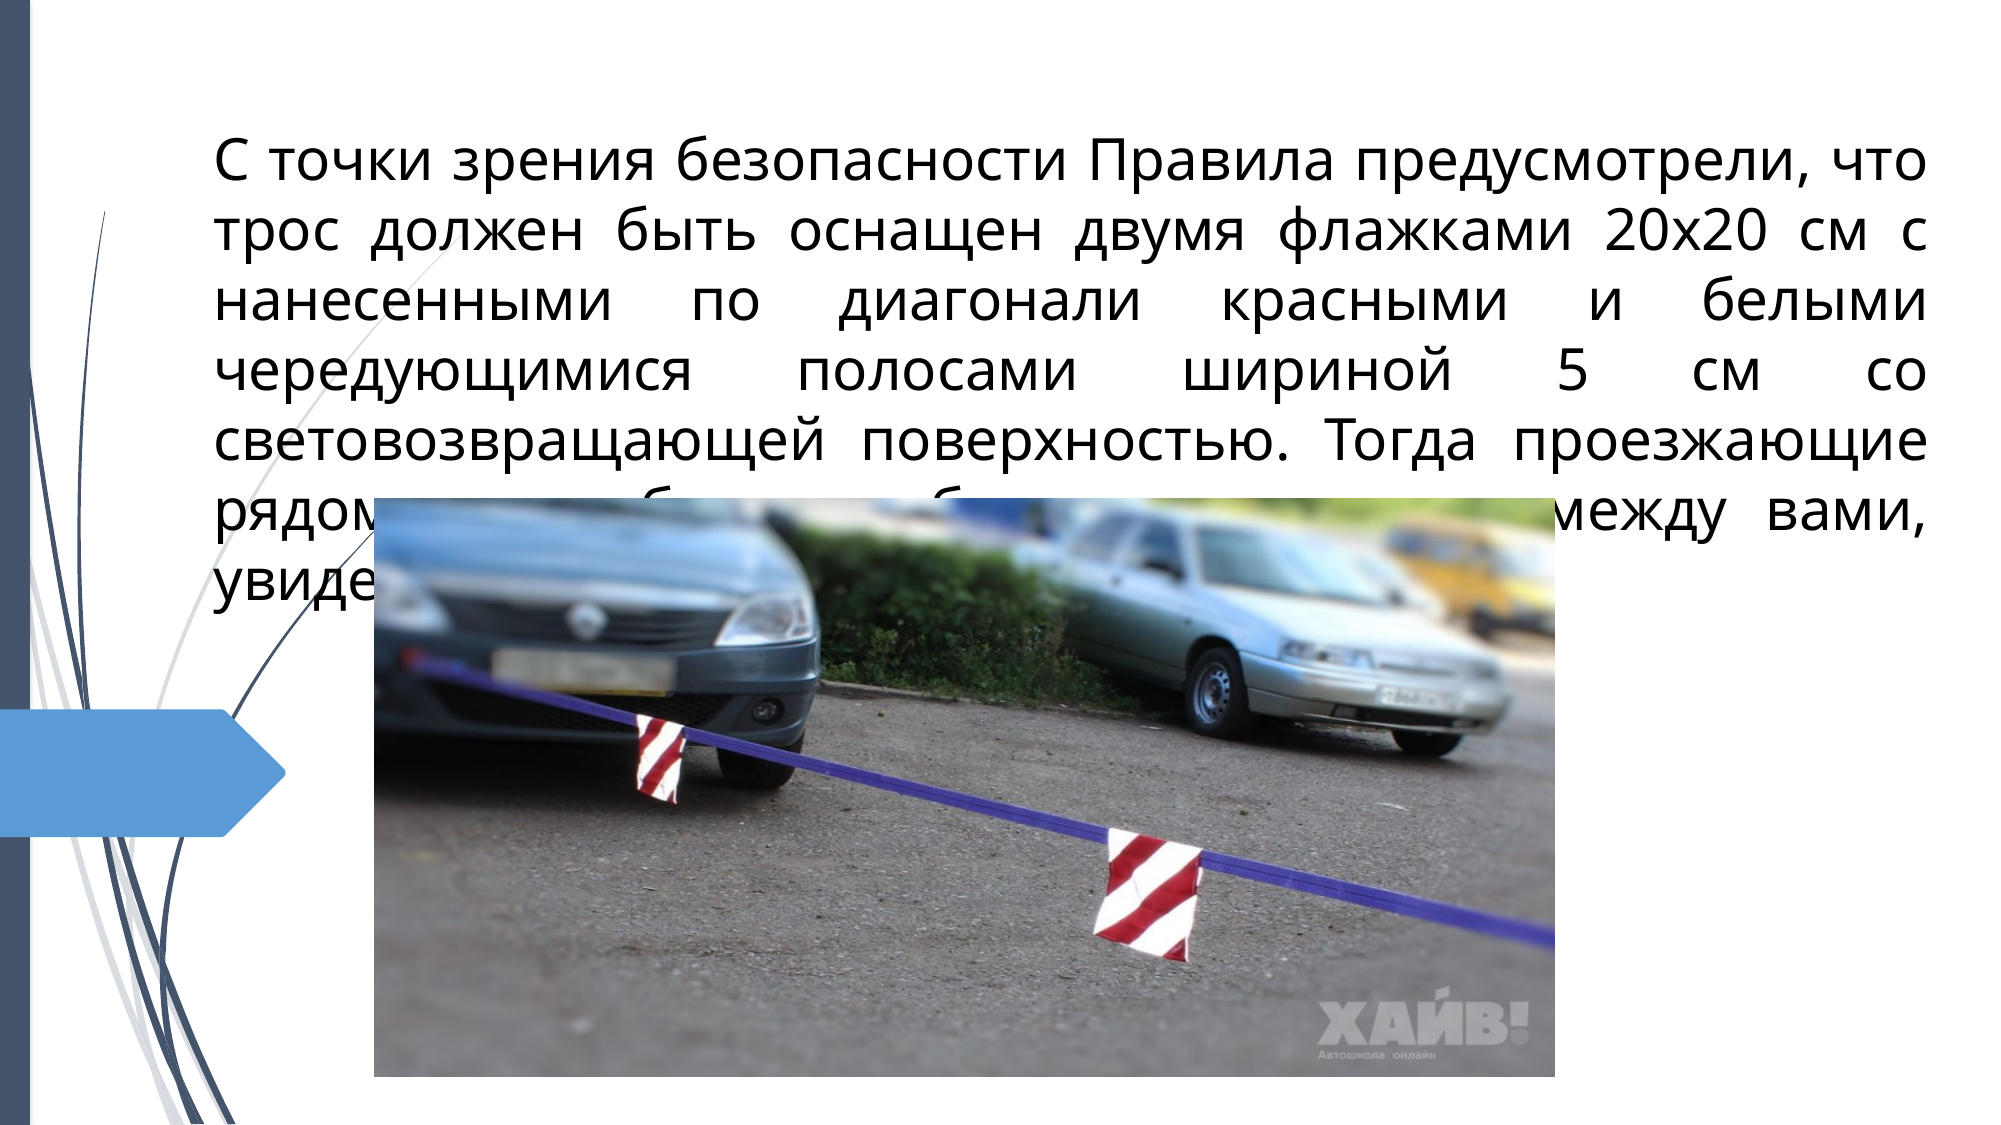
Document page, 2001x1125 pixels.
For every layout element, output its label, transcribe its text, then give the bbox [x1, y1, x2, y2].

subtitle С точки зрения безопасности Правила предусмотрели, что трос должен быть оснащен двумя флажками 20х20 см с нанесенными по диагонали красными и белыми чередующимися полосами шириной 5 см со световозвращающей поверхностью. Тогда проезжающие рядом автомобили не будут встраиваться между вами, увидев эти яркие сигналы. [198, 115, 1944, 987]
picture [374, 498, 1555, 1078]
